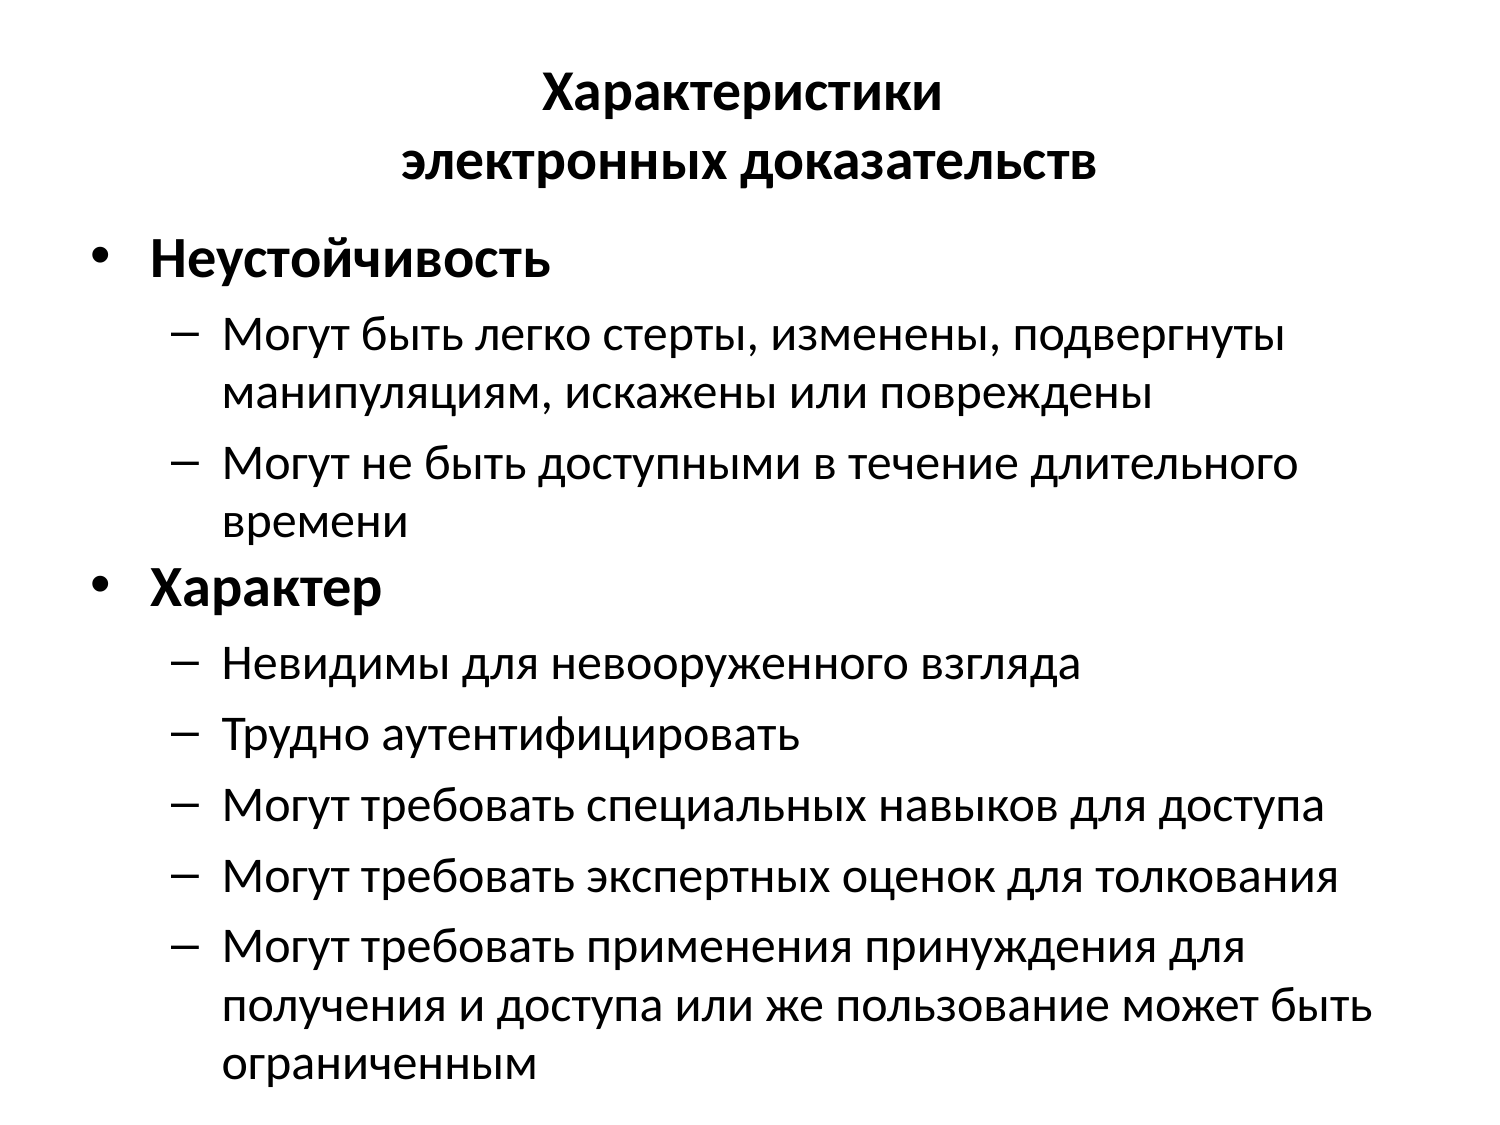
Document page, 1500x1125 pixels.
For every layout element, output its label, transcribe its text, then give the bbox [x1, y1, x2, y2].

title Характеристики электронных доказательств [74, 44, 1426, 200]
list Неустойчивость Могут быть легко стерты, изменены, подвергнуты манипуляциям, искажены или повреждены Могут не быть доступными в течение длительного времени Характер Невидимы для невооруженного взгляда Трудно аутентифицировать Могут требовать специальных навыков для доступа Могут требовать экспертных оценок для толкования Могут требовать применения принуждения для получения и доступа или же пользование может быть ограниченным [74, 223, 1426, 1103]
